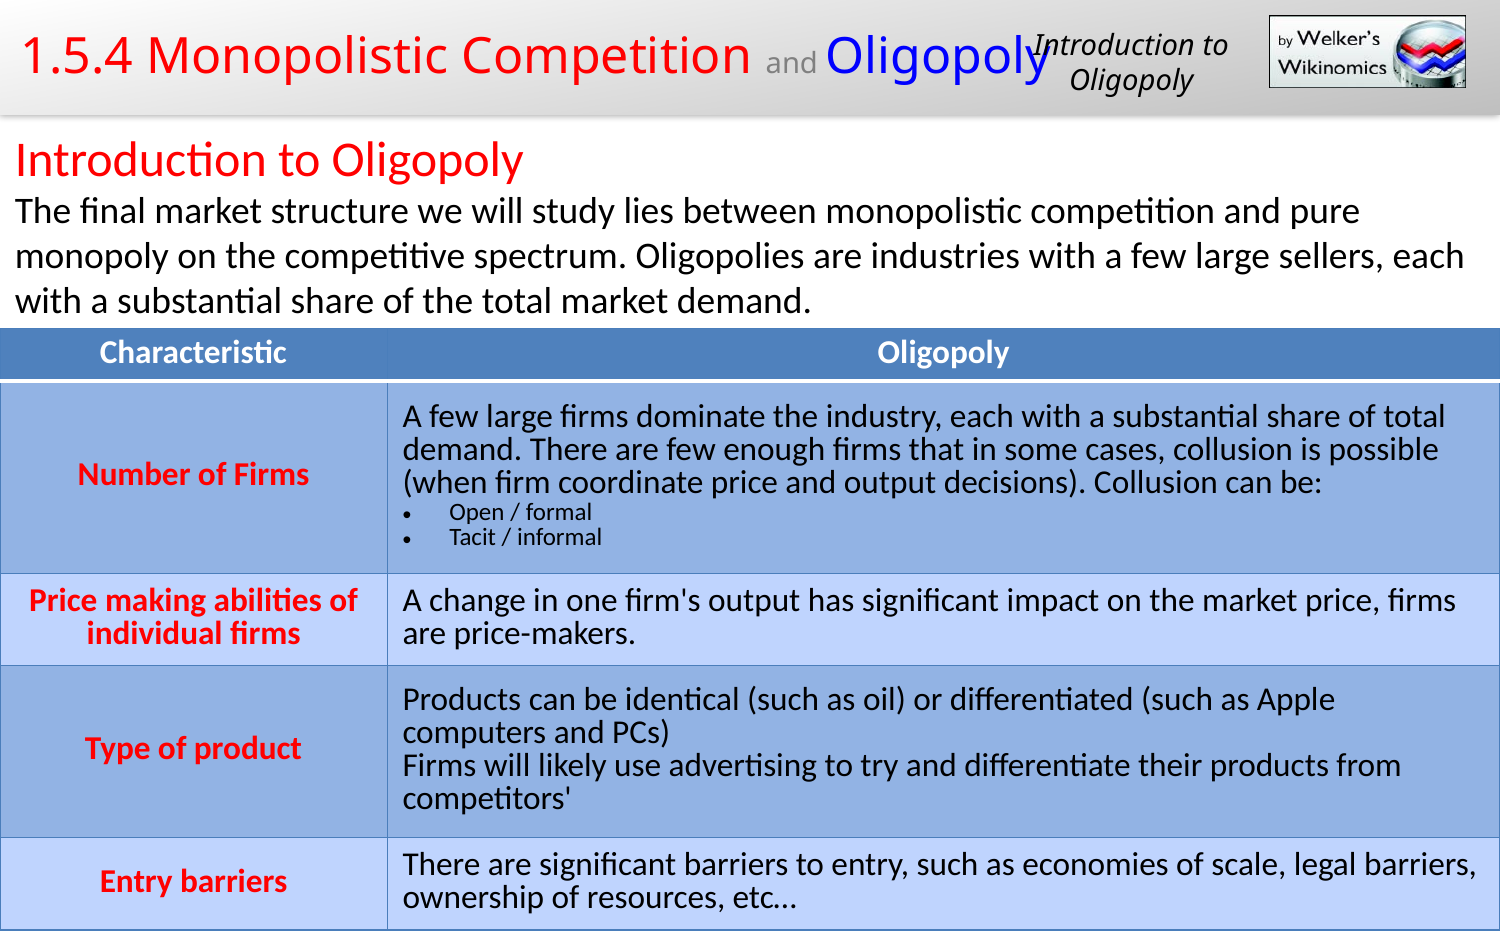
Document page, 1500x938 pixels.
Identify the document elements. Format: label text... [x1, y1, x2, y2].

table_cell There are significant barriers to entry, such as economies of scale, legal barriers, ownership of resources, etc… [388, 838, 1499, 929]
table_cell Products can be identical (such as oil) or differentiated (such as Apple computers and PCs) Firms will likely use advertising to try and differentiate their products from competitors' [388, 666, 1499, 837]
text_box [0, 0, 1500, 115]
table_cell Number of Firms [1, 383, 387, 573]
table_header Oligopoly [388, 329, 1499, 379]
table_cell A few large firms dominate the industry, each with a substantial share of total demand. There are few enough firms that in some cases, collusion is possible (when firm coordinate price and output decisions). Collusion can be: Open / formal Tacit / informal [388, 383, 1499, 573]
table_cell Type of product [1, 666, 387, 837]
table_cell A change in one firm's output has significant impact on the market price, firms are price-makers. [388, 574, 1499, 665]
table_cell Price making abilities of individual firms [1, 574, 387, 665]
table_cell Entry barriers [1, 838, 387, 929]
table_header Characteristic [1, 329, 387, 379]
text_box Introduction to Oligopoly The final market structure we will study lies between monopolistic competition and pure monopoly on the competitive spectrum. Oligopolies are industries with a few large sellers, each with a substantial share of the total market demand. [0, 123, 1500, 328]
